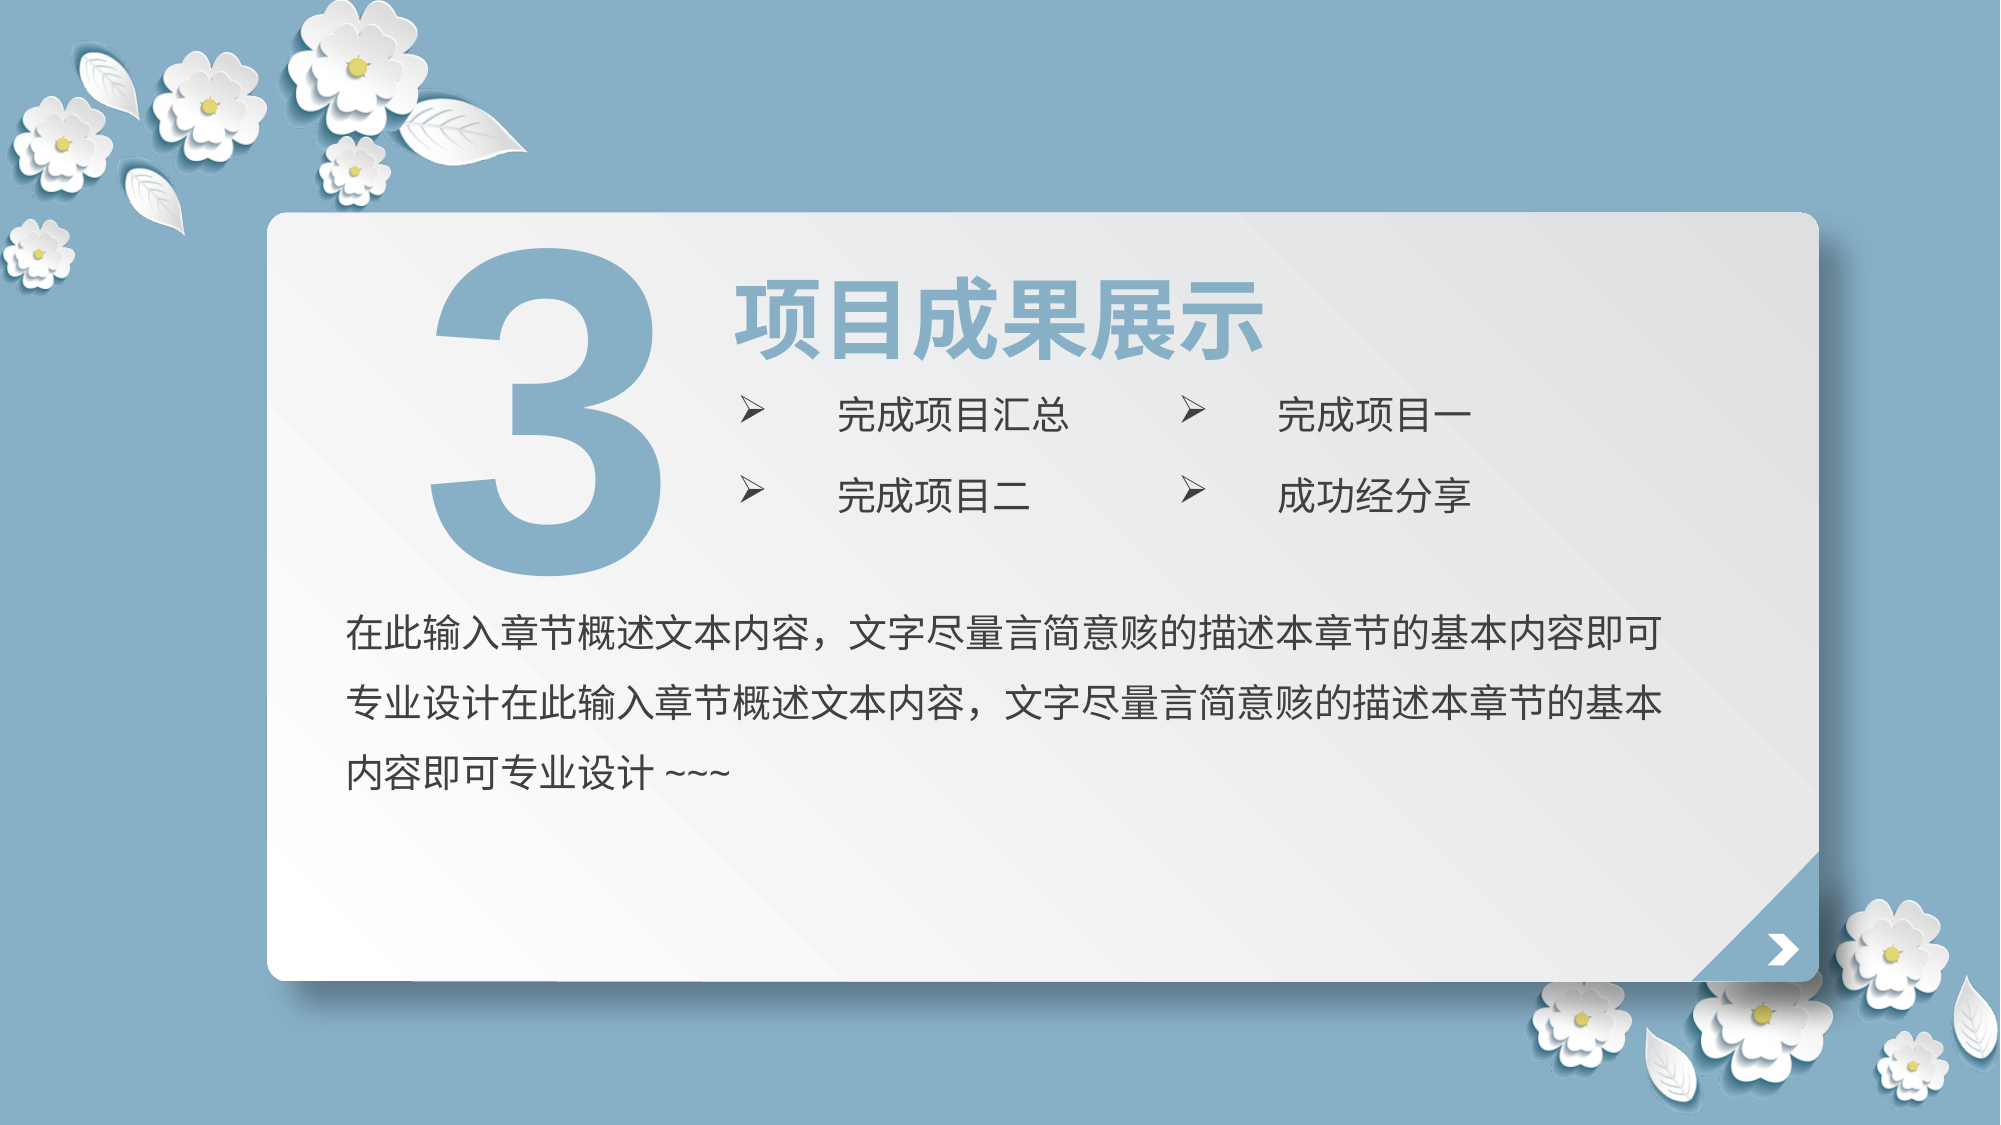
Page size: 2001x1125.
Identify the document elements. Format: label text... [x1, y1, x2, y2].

text_box 完成项目二 [722, 463, 1046, 526]
text_box [1765, 932, 1801, 967]
text_box [1691, 851, 1819, 982]
text_box 3 [405, 101, 693, 578]
text_box 在此输入章节概述文本内容，文字尽量言简意赅的描述本章节的基本内容即可专业设计在此输入章节概述文本内容，文字尽量言简意赅的描述本章节的基本内容即可专业设计~~~ [330, 578, 1708, 803]
picture [5, 37, 267, 235]
picture [1524, 899, 2001, 1119]
picture [276, 0, 510, 212]
text_box 完成项目一 [1163, 383, 1487, 446]
picture [0, 219, 75, 298]
text_box [267, 212, 1819, 982]
text_box 完成项目汇总 [722, 383, 1085, 446]
text_box 成功经分享 [1163, 463, 1487, 526]
text_box 项目成果展示 [718, 255, 1283, 378]
